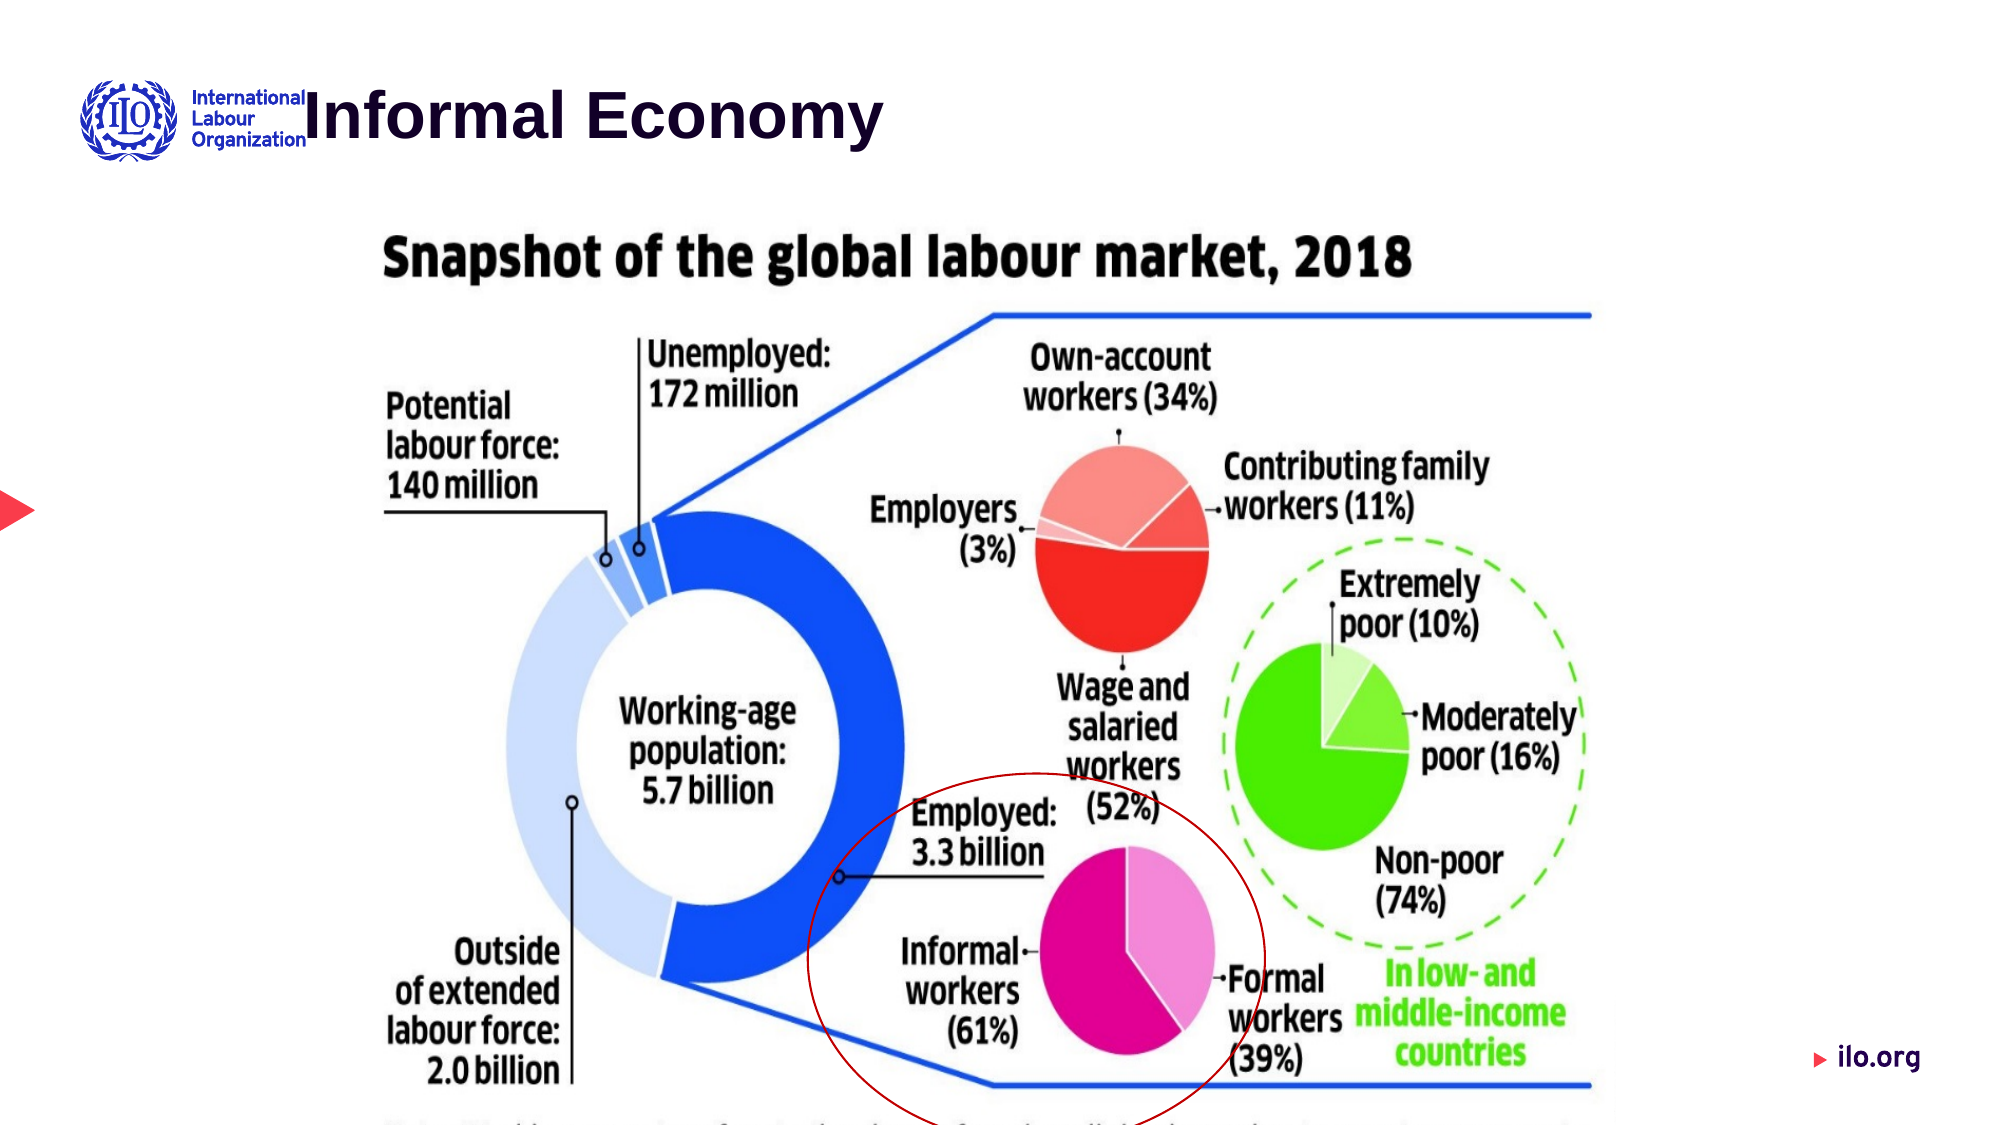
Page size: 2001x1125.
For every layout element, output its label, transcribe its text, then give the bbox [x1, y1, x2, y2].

picture [272, 212, 1616, 1125]
title Informal Economy [303, 80, 1736, 181]
